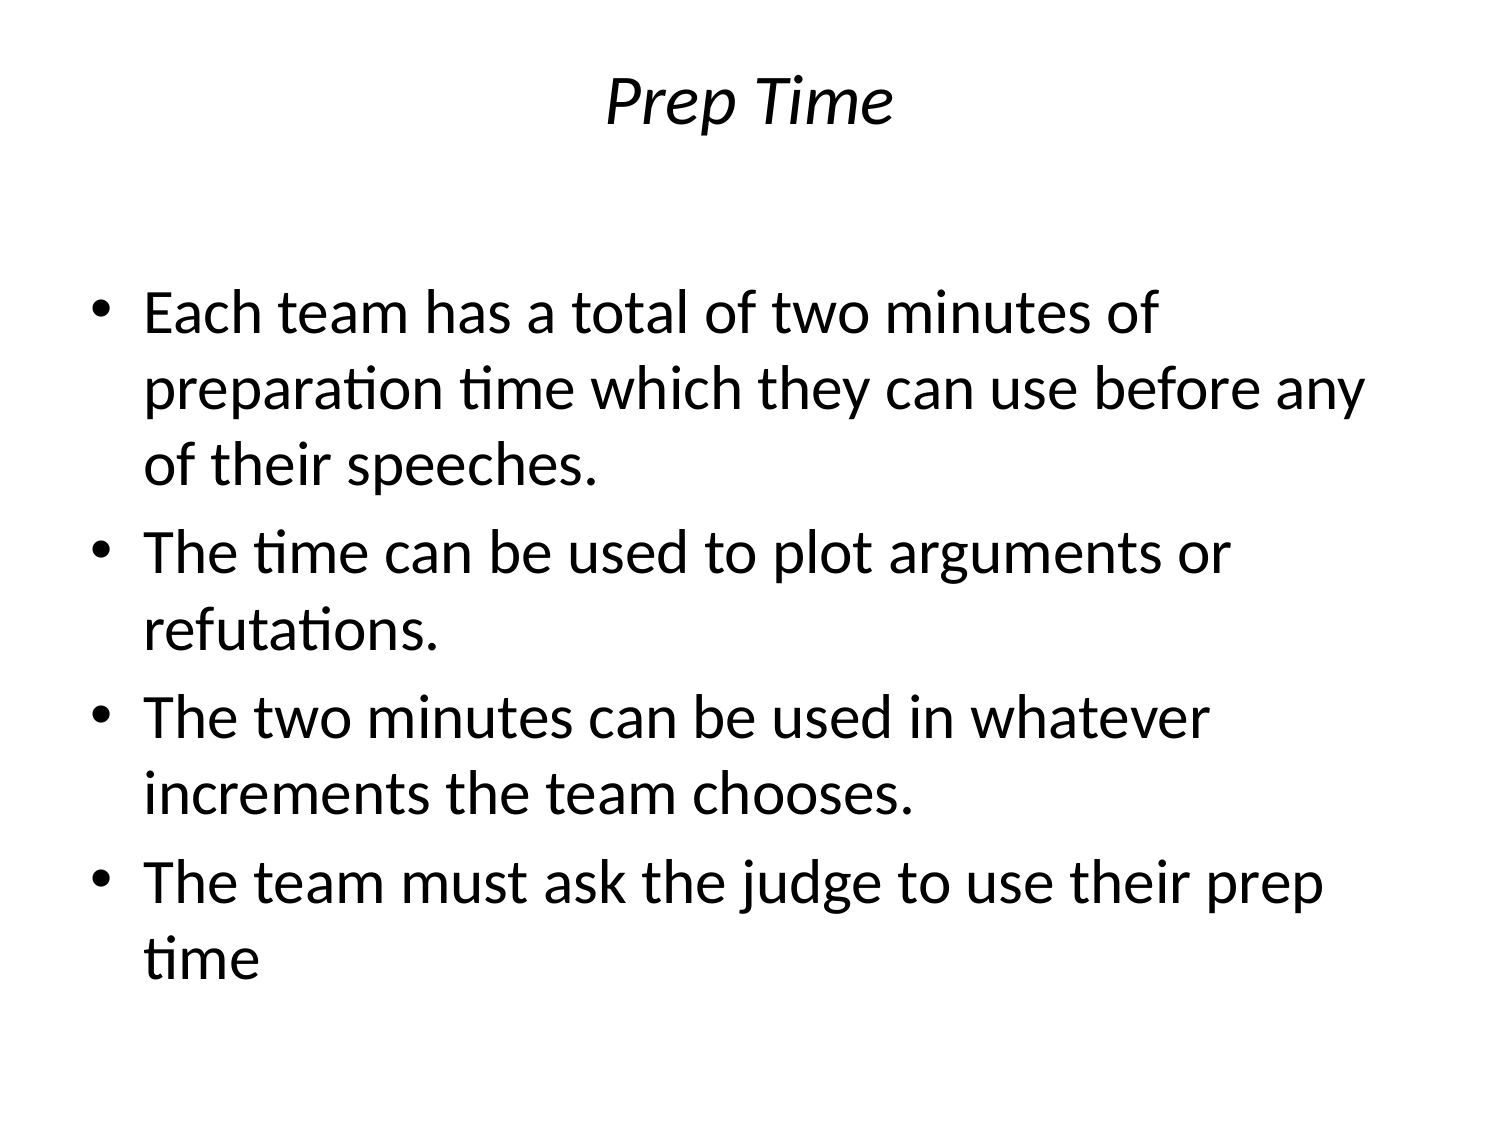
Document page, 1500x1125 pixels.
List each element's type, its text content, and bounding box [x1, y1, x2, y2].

title Prep Time [75, 45, 1425, 233]
list Each team has a total of two minutes of preparation time which they can use before any of their speeches. The time can be used to plot arguments or refutations. The two minutes can be used in whatever increments the team chooses. The team must ask the judge to use their prep time [75, 262, 1425, 1005]
